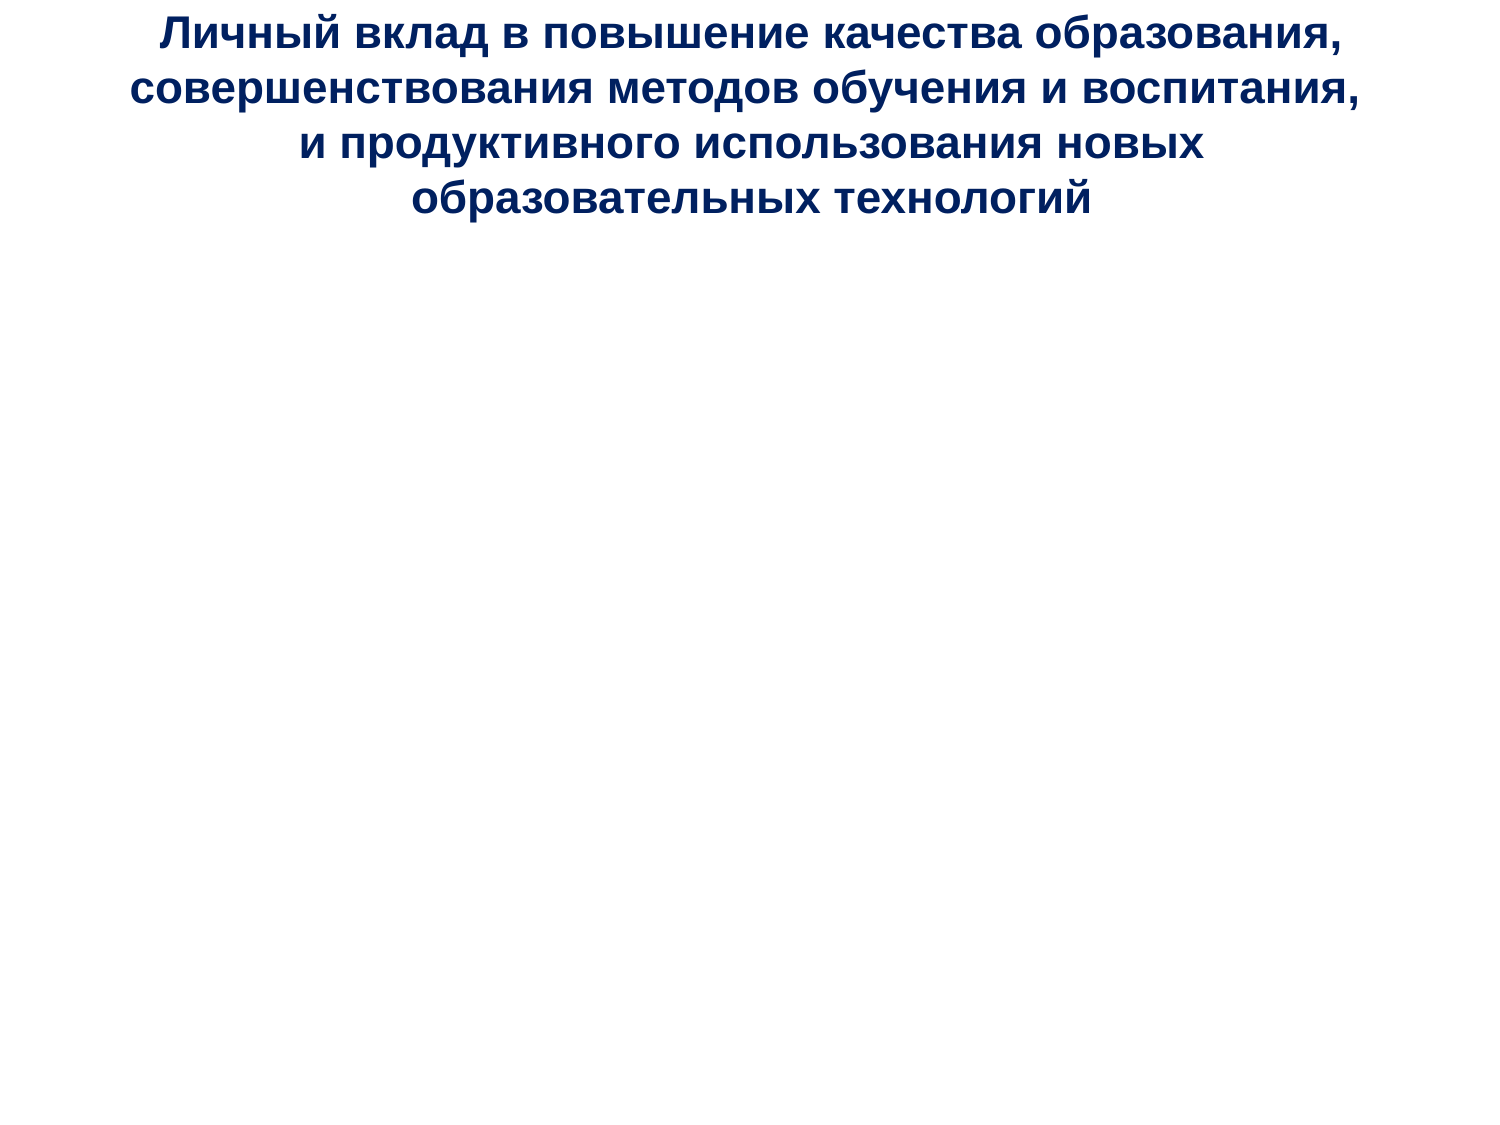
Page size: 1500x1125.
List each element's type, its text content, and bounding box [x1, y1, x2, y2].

title Личный вклад в повышение качества образования, совершенствования методов обучения и воспитания, и продуктивного использования новых образовательных технологий [76, 19, 1427, 207]
